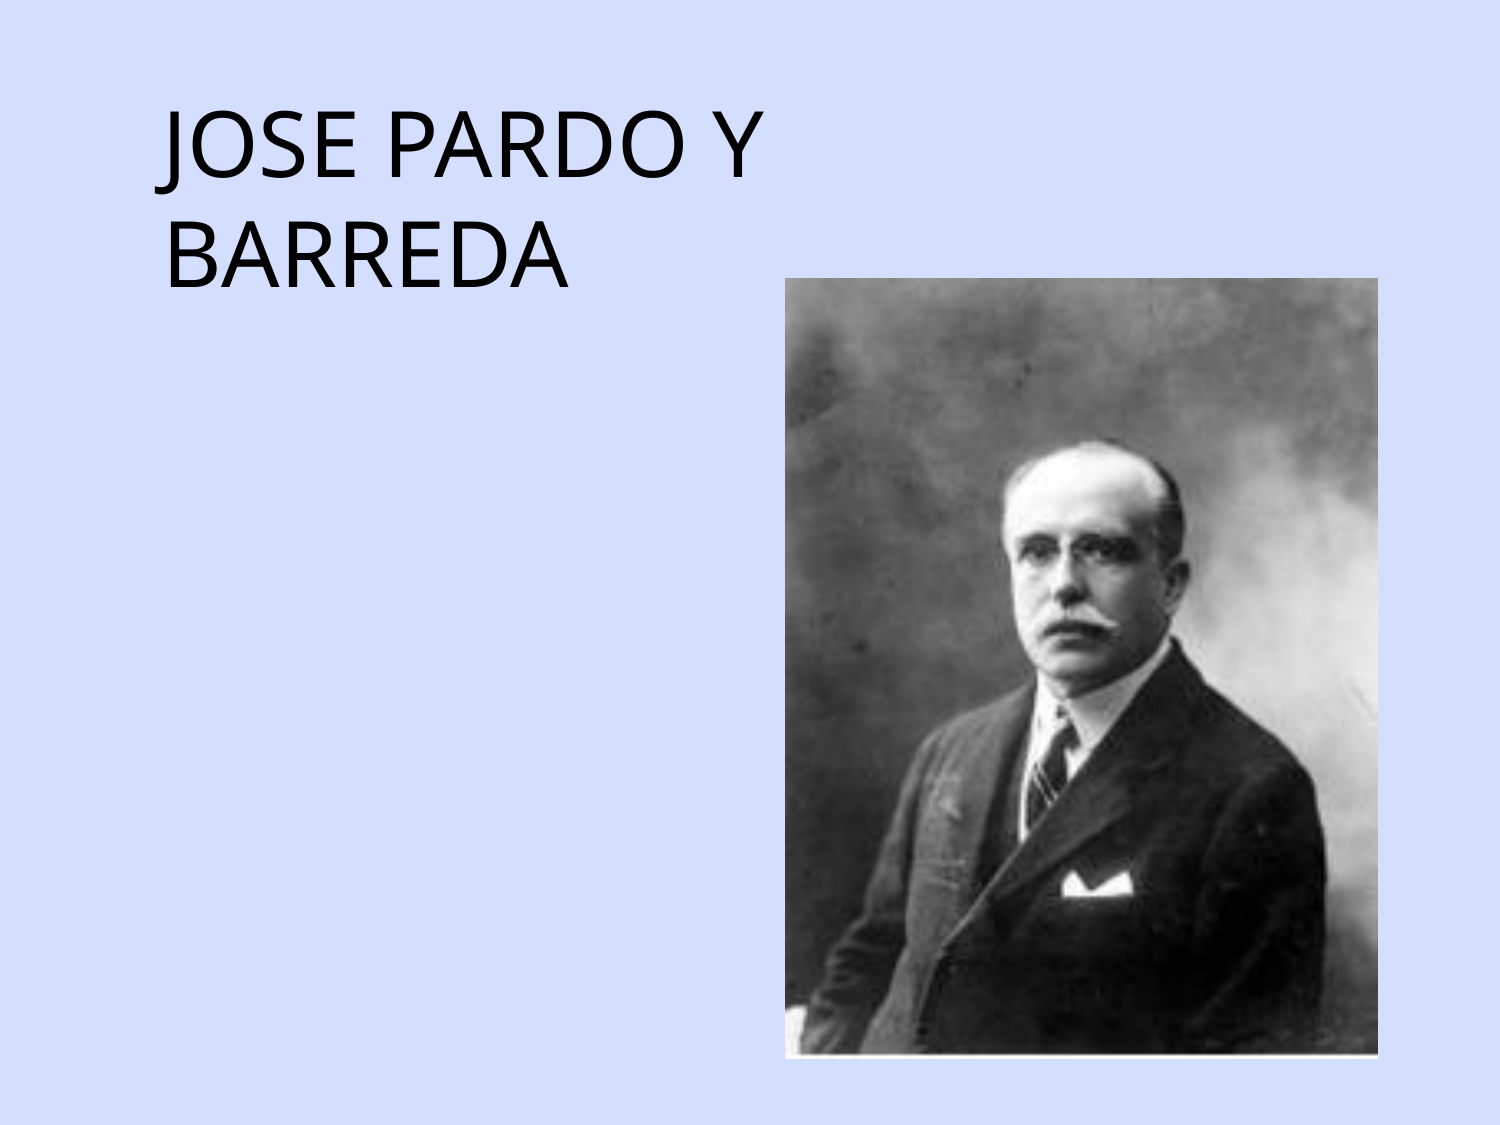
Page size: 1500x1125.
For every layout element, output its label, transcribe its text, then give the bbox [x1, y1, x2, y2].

text_box JOSE PARDO Y BARREDA [147, 78, 951, 313]
picture [785, 278, 1378, 1059]
